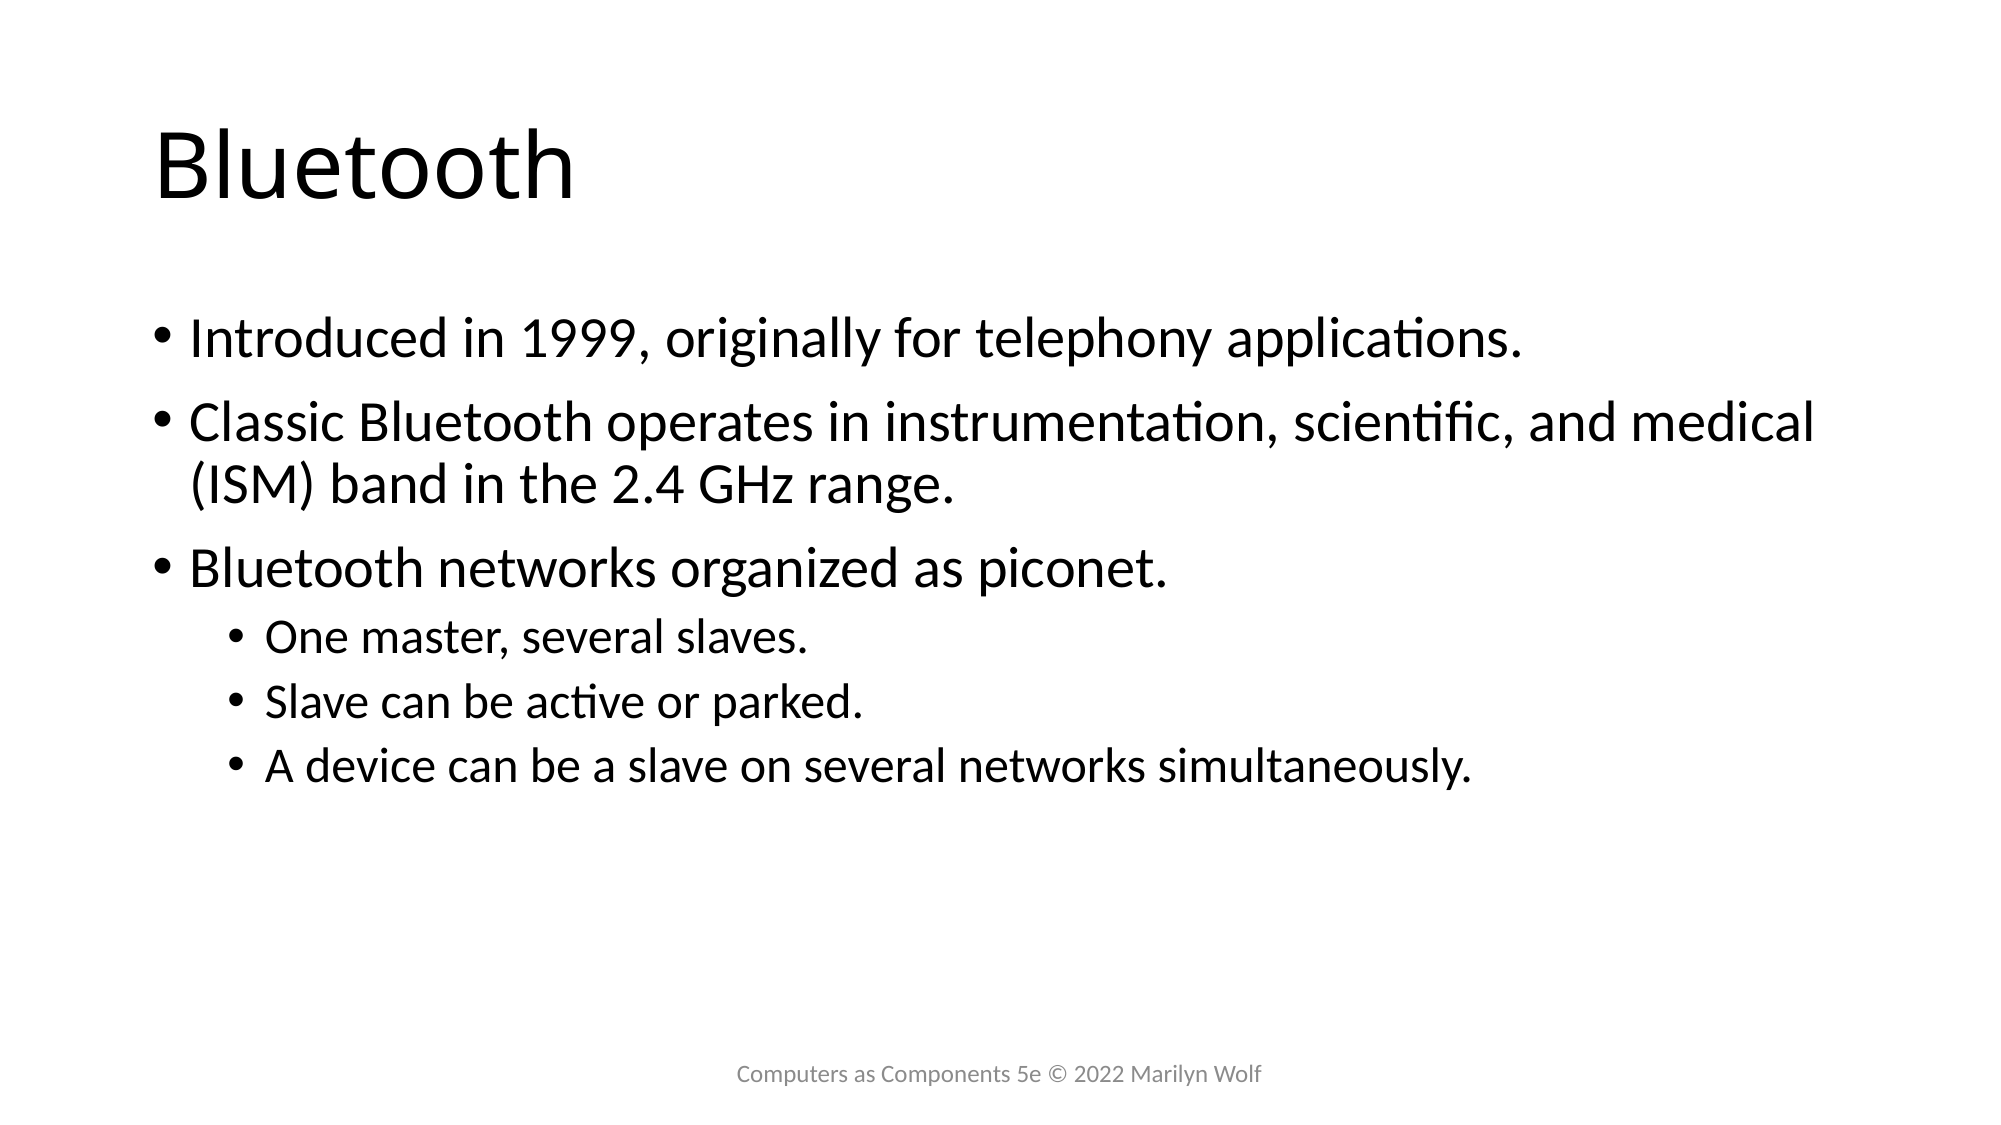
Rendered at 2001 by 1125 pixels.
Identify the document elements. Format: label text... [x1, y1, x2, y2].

list Introduced in 1999, originally for telephony applications. Classic Bluetooth operates in instrumentation, scientific, and medical (ISM) band in the 2.4 GHz range. Bluetooth networks organized as piconet. One master, several slaves. Slave can be active or parked. A device can be a slave on several networks simultaneously. [137, 299, 1863, 1014]
title Bluetooth [137, 59, 1863, 278]
footer Computers as Components 5e © 2022 Marilyn Wolf [662, 1042, 1338, 1103]
